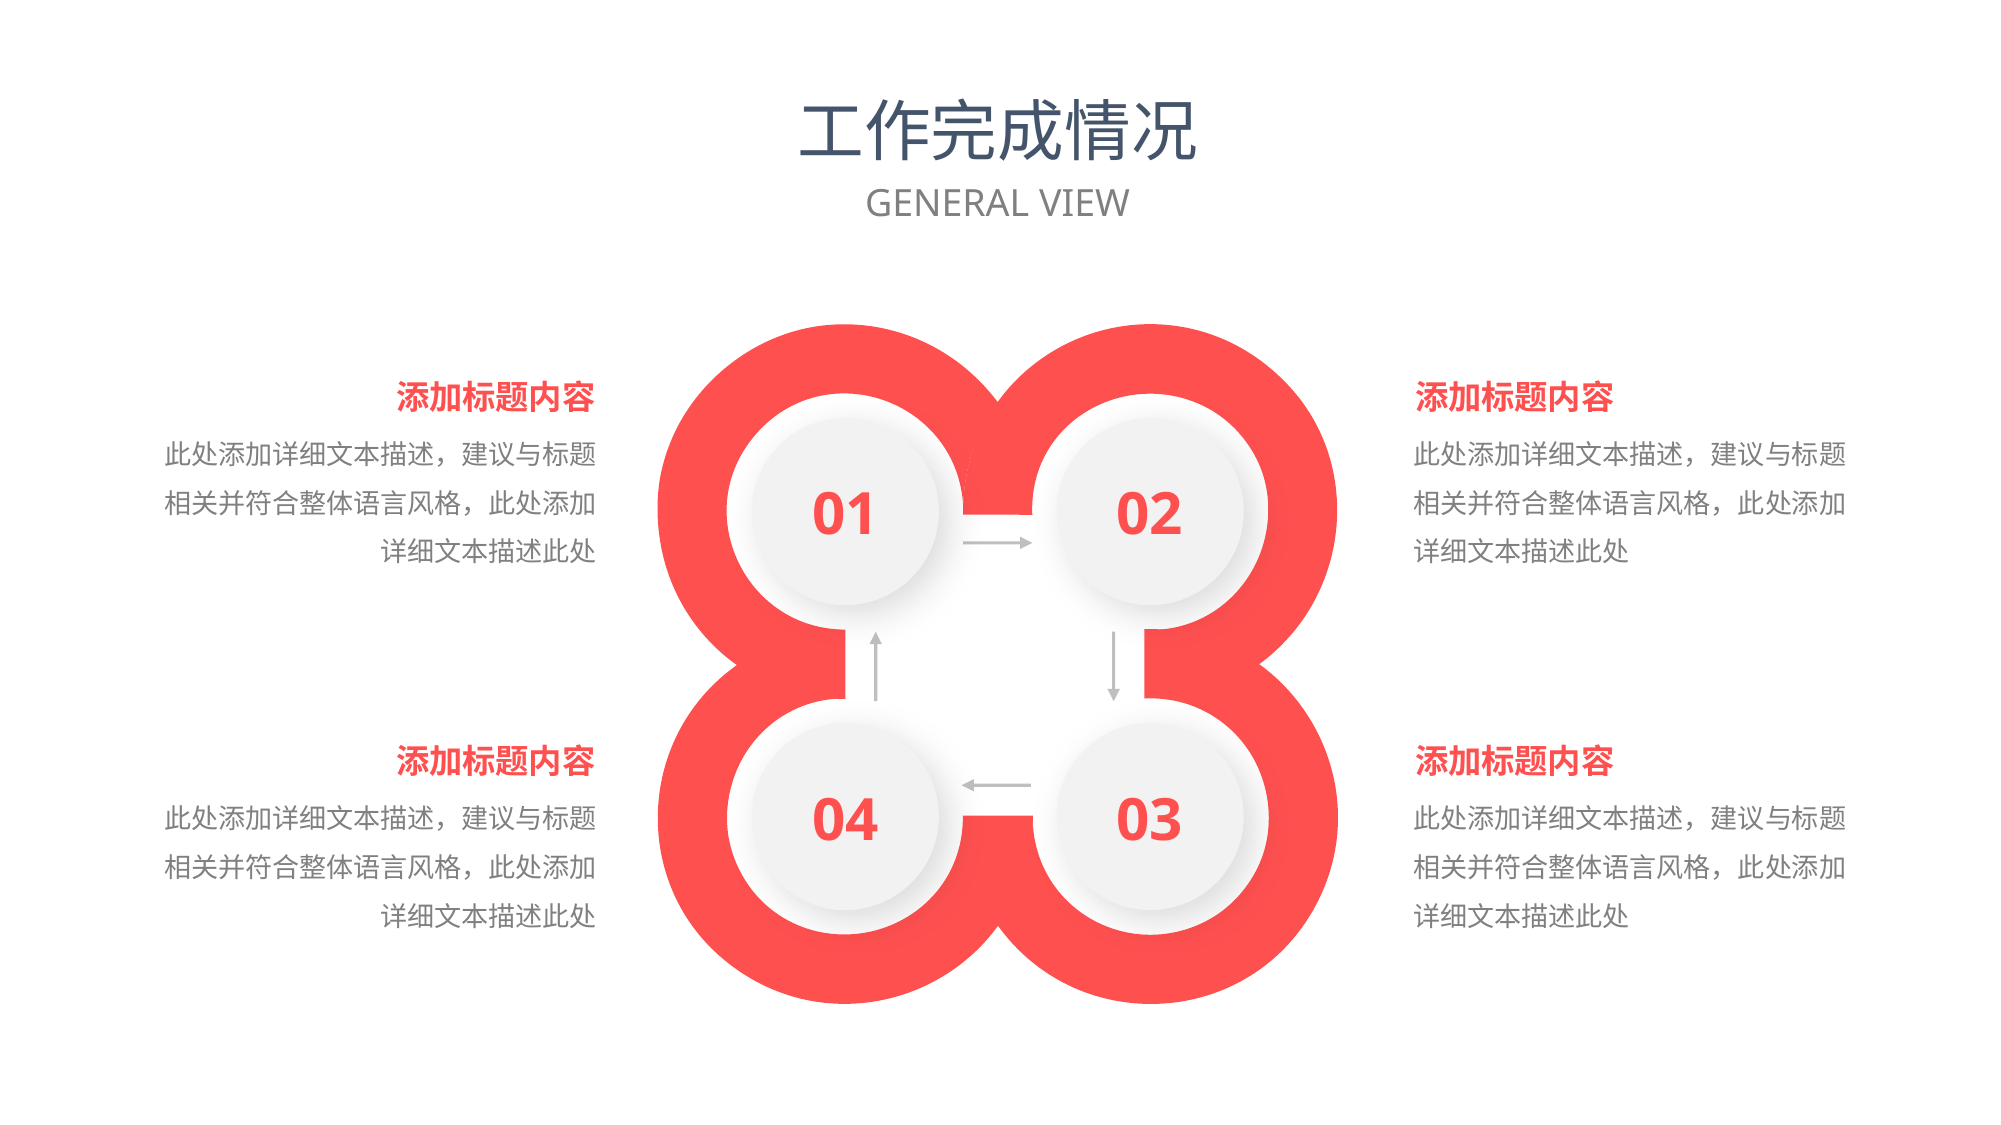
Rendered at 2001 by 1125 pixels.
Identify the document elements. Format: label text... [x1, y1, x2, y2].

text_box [1413, 375, 1872, 564]
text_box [138, 740, 597, 928]
text_box [657, 324, 999, 699]
text_box 03 [1055, 721, 1245, 912]
text_box [964, 536, 1033, 550]
text_box [964, 324, 1338, 664]
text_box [758, 81, 1238, 233]
text_box 04 [750, 721, 940, 912]
text_box [998, 631, 1338, 1004]
text_box 01 [750, 417, 940, 607]
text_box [138, 375, 597, 564]
text_box 02 [1055, 417, 1245, 607]
text_box [1107, 631, 1120, 702]
text_box [657, 665, 1033, 1004]
text_box [869, 632, 882, 702]
text_box [961, 779, 1031, 792]
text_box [1413, 740, 1872, 928]
